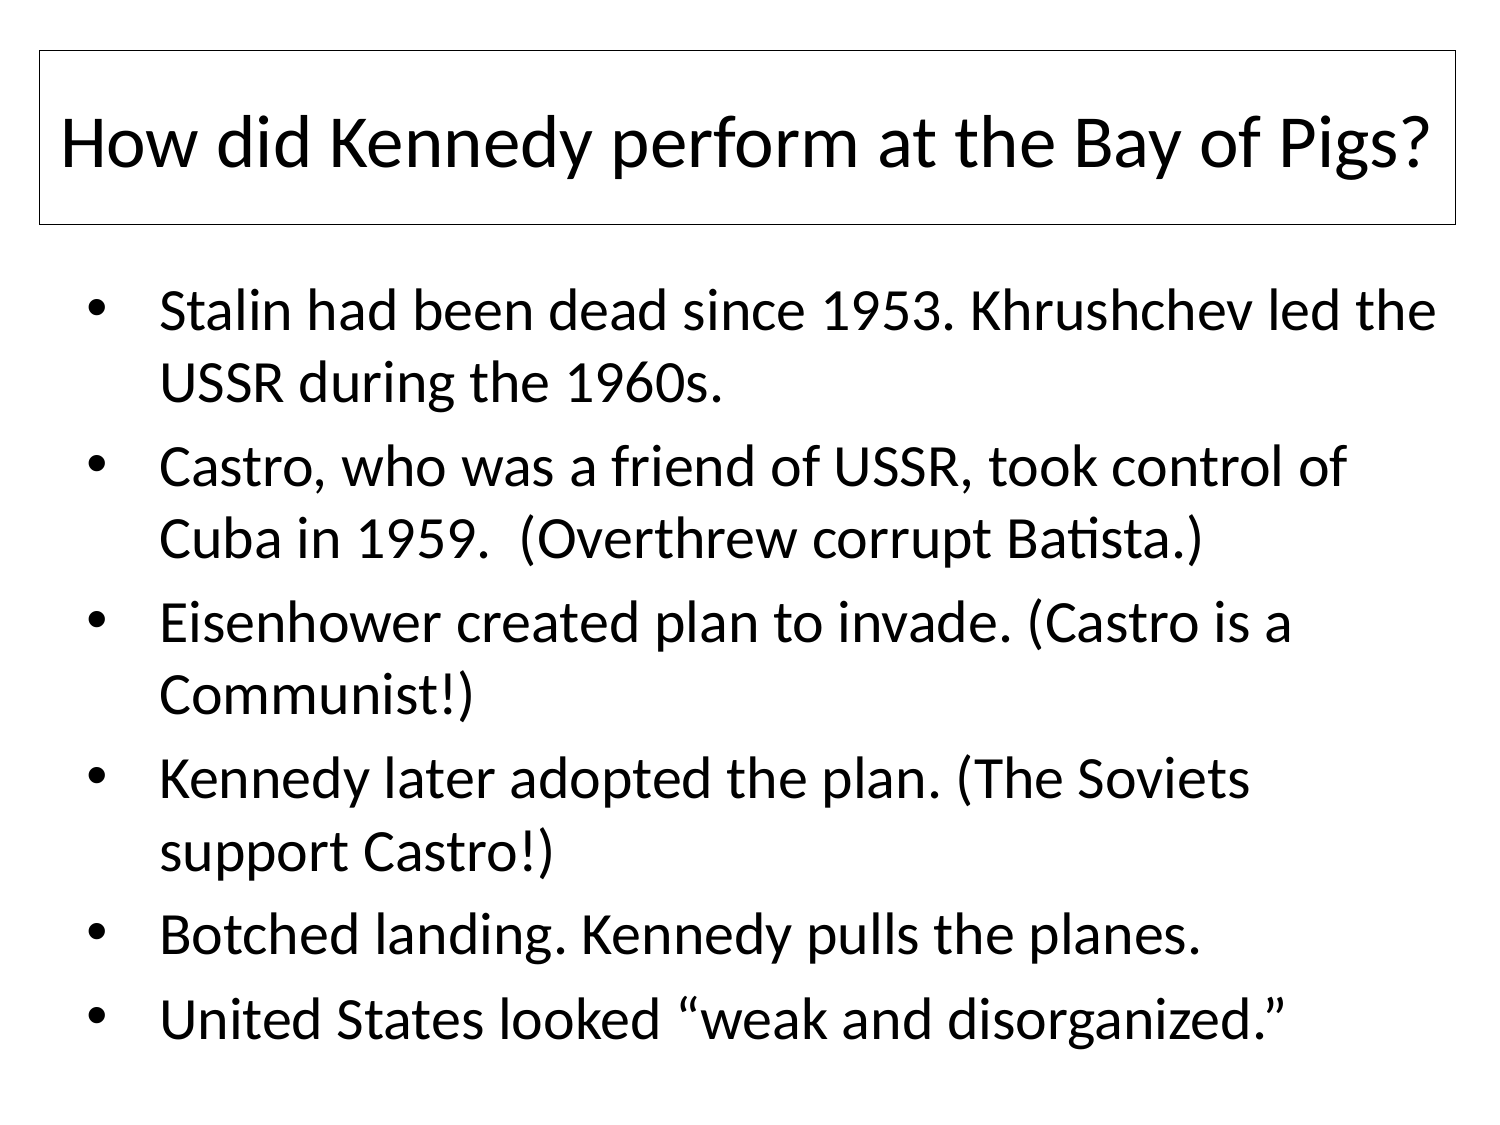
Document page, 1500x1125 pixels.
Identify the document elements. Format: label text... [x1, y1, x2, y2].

subtitle Stalin had been dead since 1953. Khrushchev led the USSR during the 1960s. Castro, who was a friend of USSR, took control of Cuba in 1959. (Overthrew corrupt Batista.) Eisenhower created plan to invade. (Castro is a Communist!) Kennedy later adopted the plan. (The Soviets support Castro!) Botched landing. Kennedy pulls the planes. United States looked “weak and disorganized.” [71, 263, 1456, 1060]
title How did Kennedy perform at the Bay of Pigs? [39, 50, 1456, 225]
